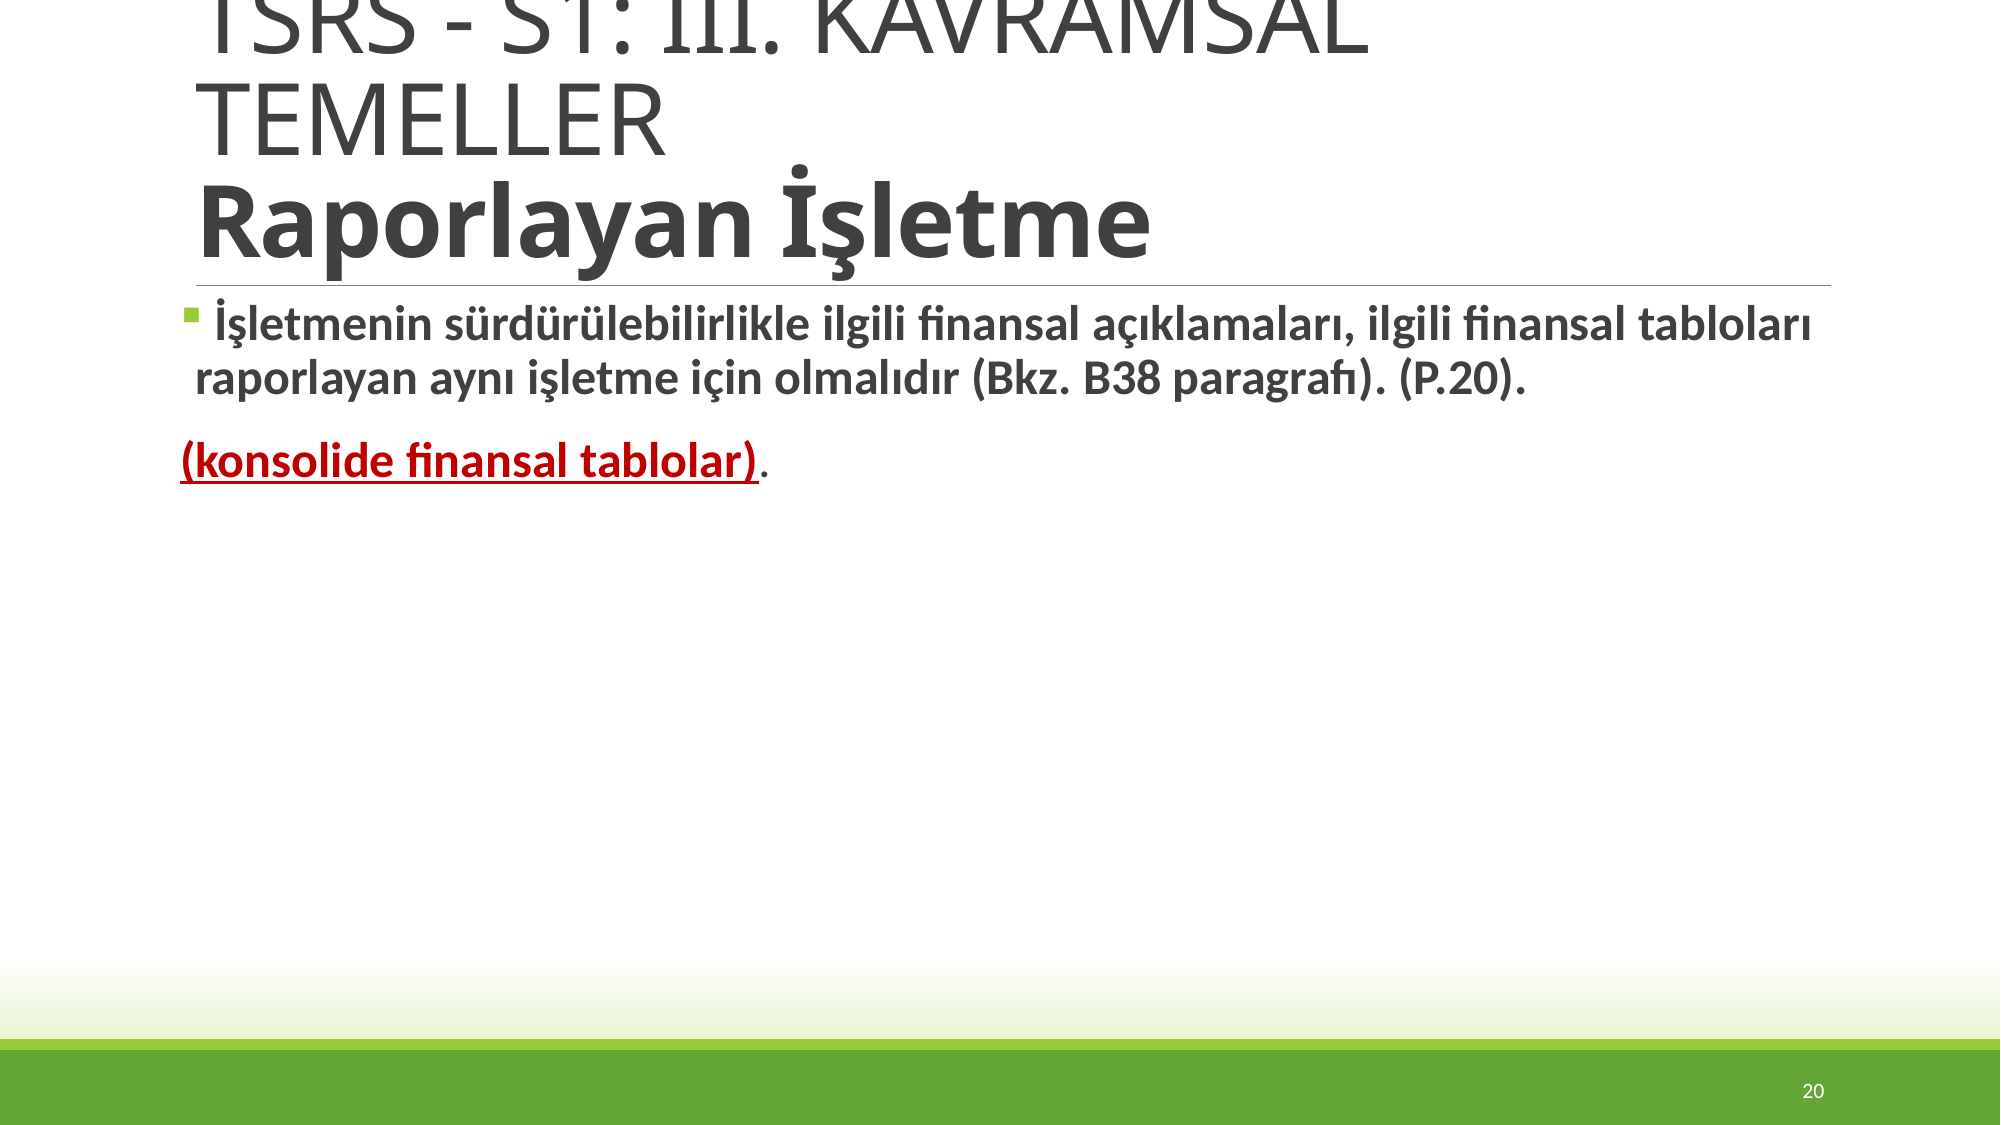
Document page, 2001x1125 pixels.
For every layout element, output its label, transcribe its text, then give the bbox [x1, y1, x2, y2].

title TSRS - S1: III. KAVRAMSAL TEMELLER Raporlayan İşletme [180, 47, 1830, 285]
list İşletmenin sürdürülebilirlikle ilgili finansal açıklamaları, ilgili finansal tabloları raporlayan aynı işletme için olmalıdır (Bkz. B38 paragrafı). (P.20). (konsolide finansal tablolar). [180, 289, 1830, 1059]
slide_number 20 [1624, 1059, 1840, 1120]
